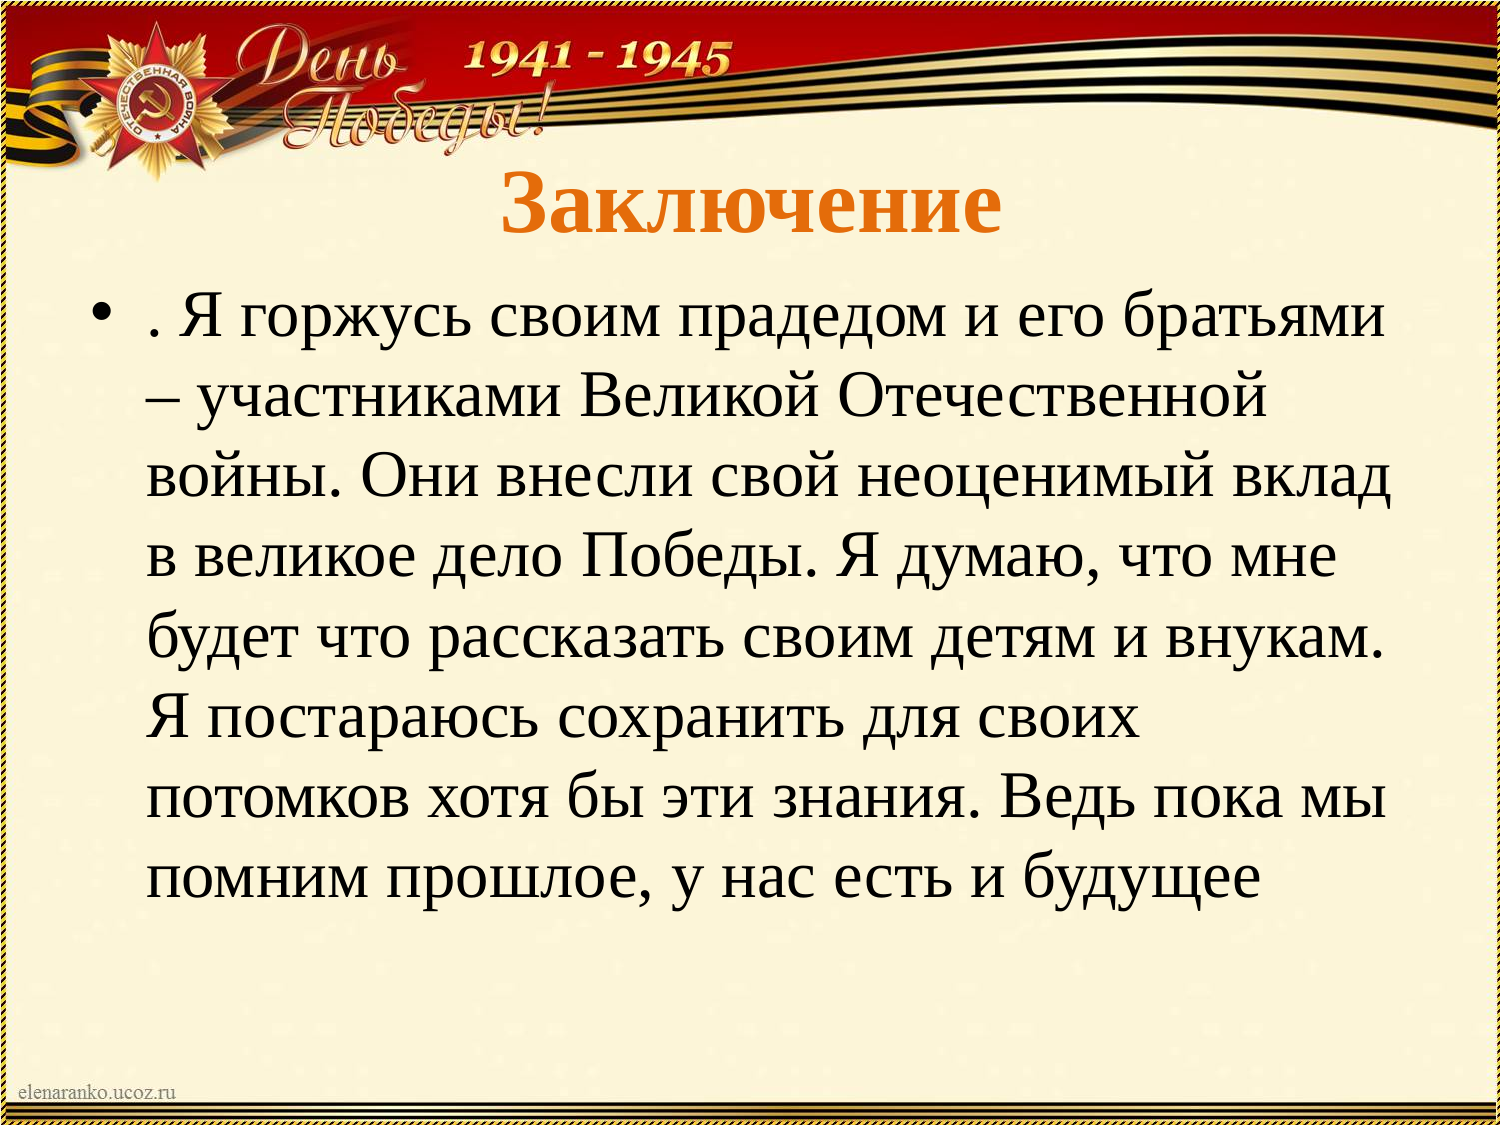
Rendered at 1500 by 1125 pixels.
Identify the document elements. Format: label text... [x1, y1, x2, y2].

title Заключение [76, 101, 1427, 290]
list . Я горжусь своим прадедом и его братьями – участниками Великой Отечественной войны. Они внесли свой неоценимый вклад в великое дело Победы. Я думаю, что мне будет что рассказать своим детям и внукам. Я постараюсь сохранить для своих потомков хотя бы эти знания. Ведь пока мы помним прошлое, у нас есть и будущее [75, 262, 1425, 1005]
picture [0, 0, 1500, 1125]
